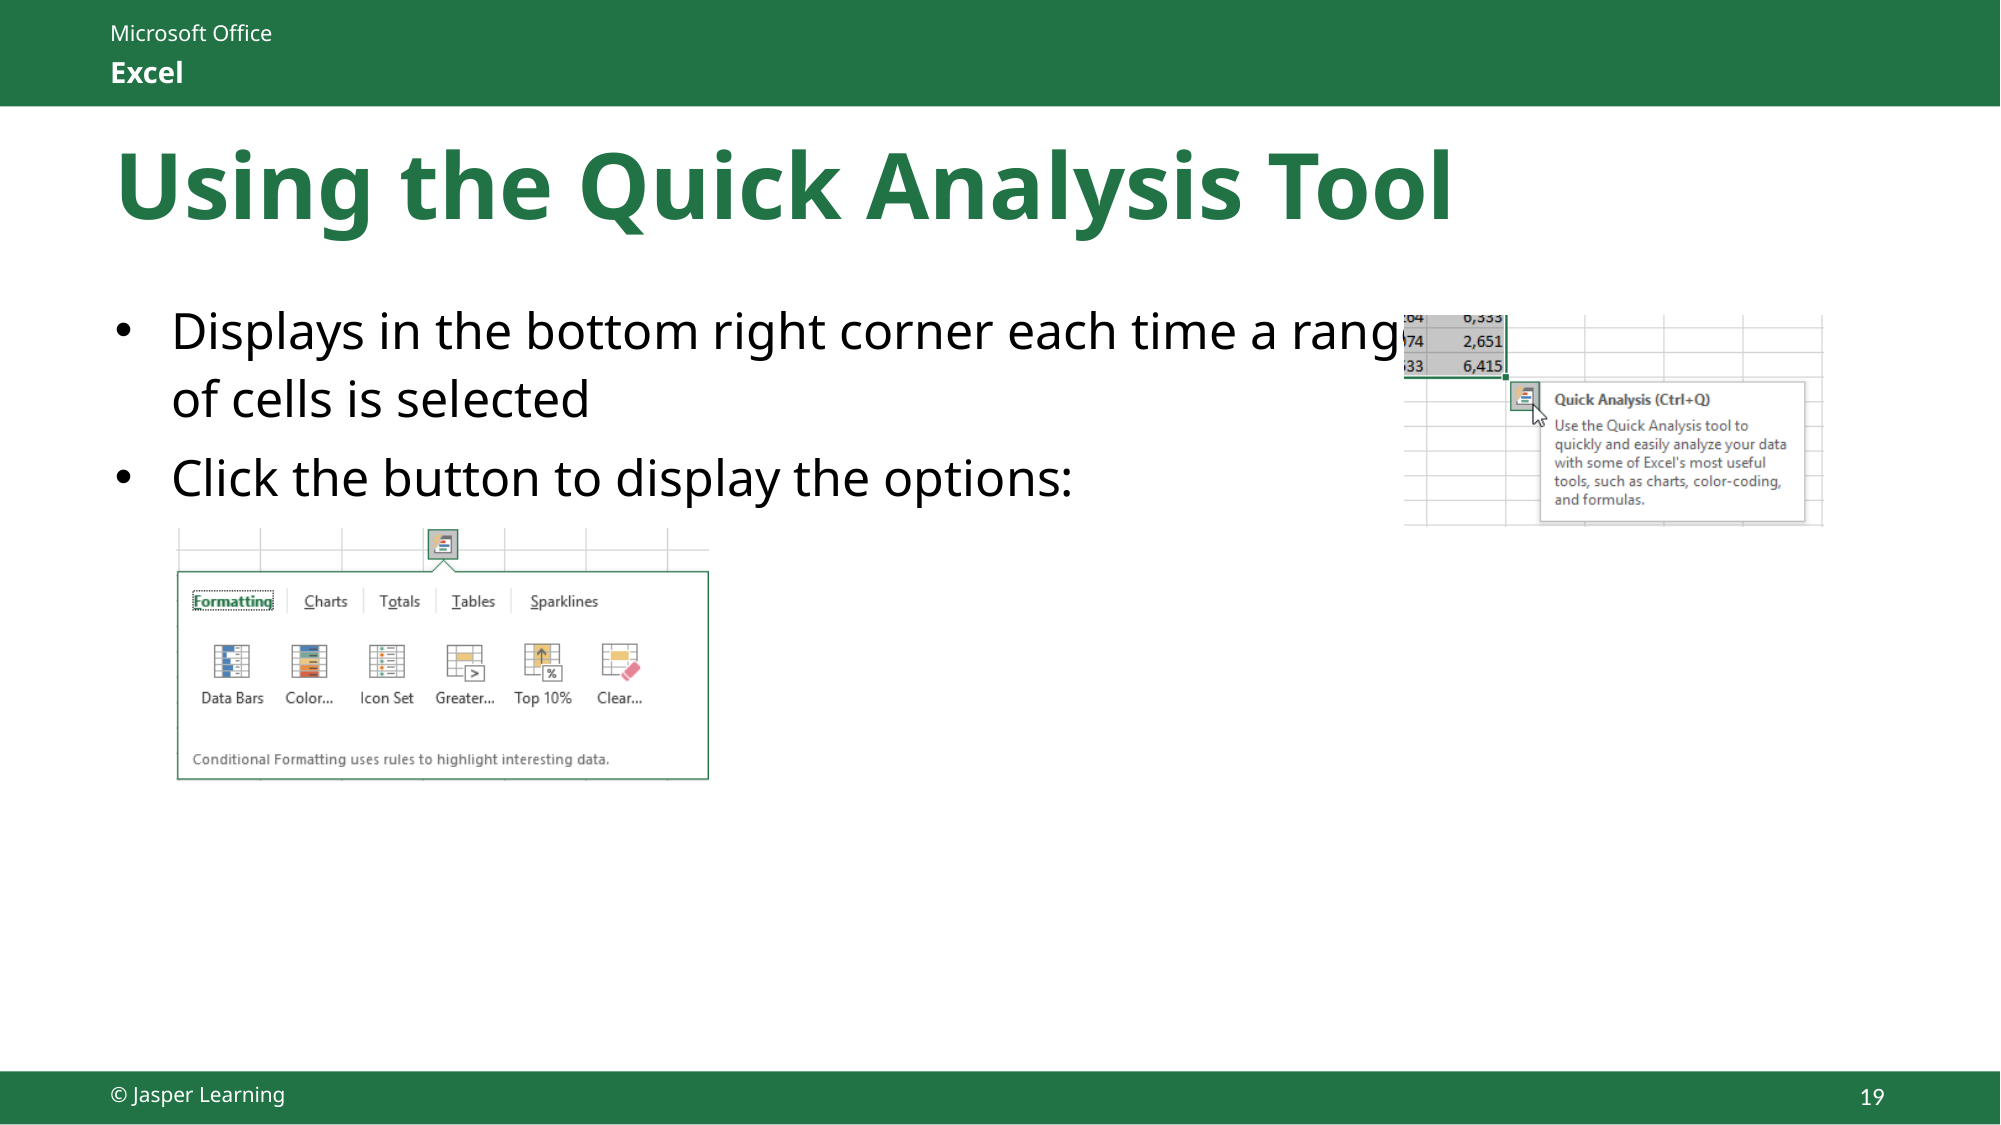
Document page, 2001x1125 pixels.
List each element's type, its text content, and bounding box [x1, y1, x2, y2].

title Using the Quick Analysis Tool [99, 118, 1866, 248]
slide_number 19 [1433, 1065, 1900, 1125]
list Displays in the bottom right corner each time a range of cells is selected Click the button to display the options: [99, 283, 1900, 1026]
picture [176, 527, 709, 781]
picture [1404, 314, 1824, 528]
footer © Jasper Learning [95, 1065, 729, 1125]
